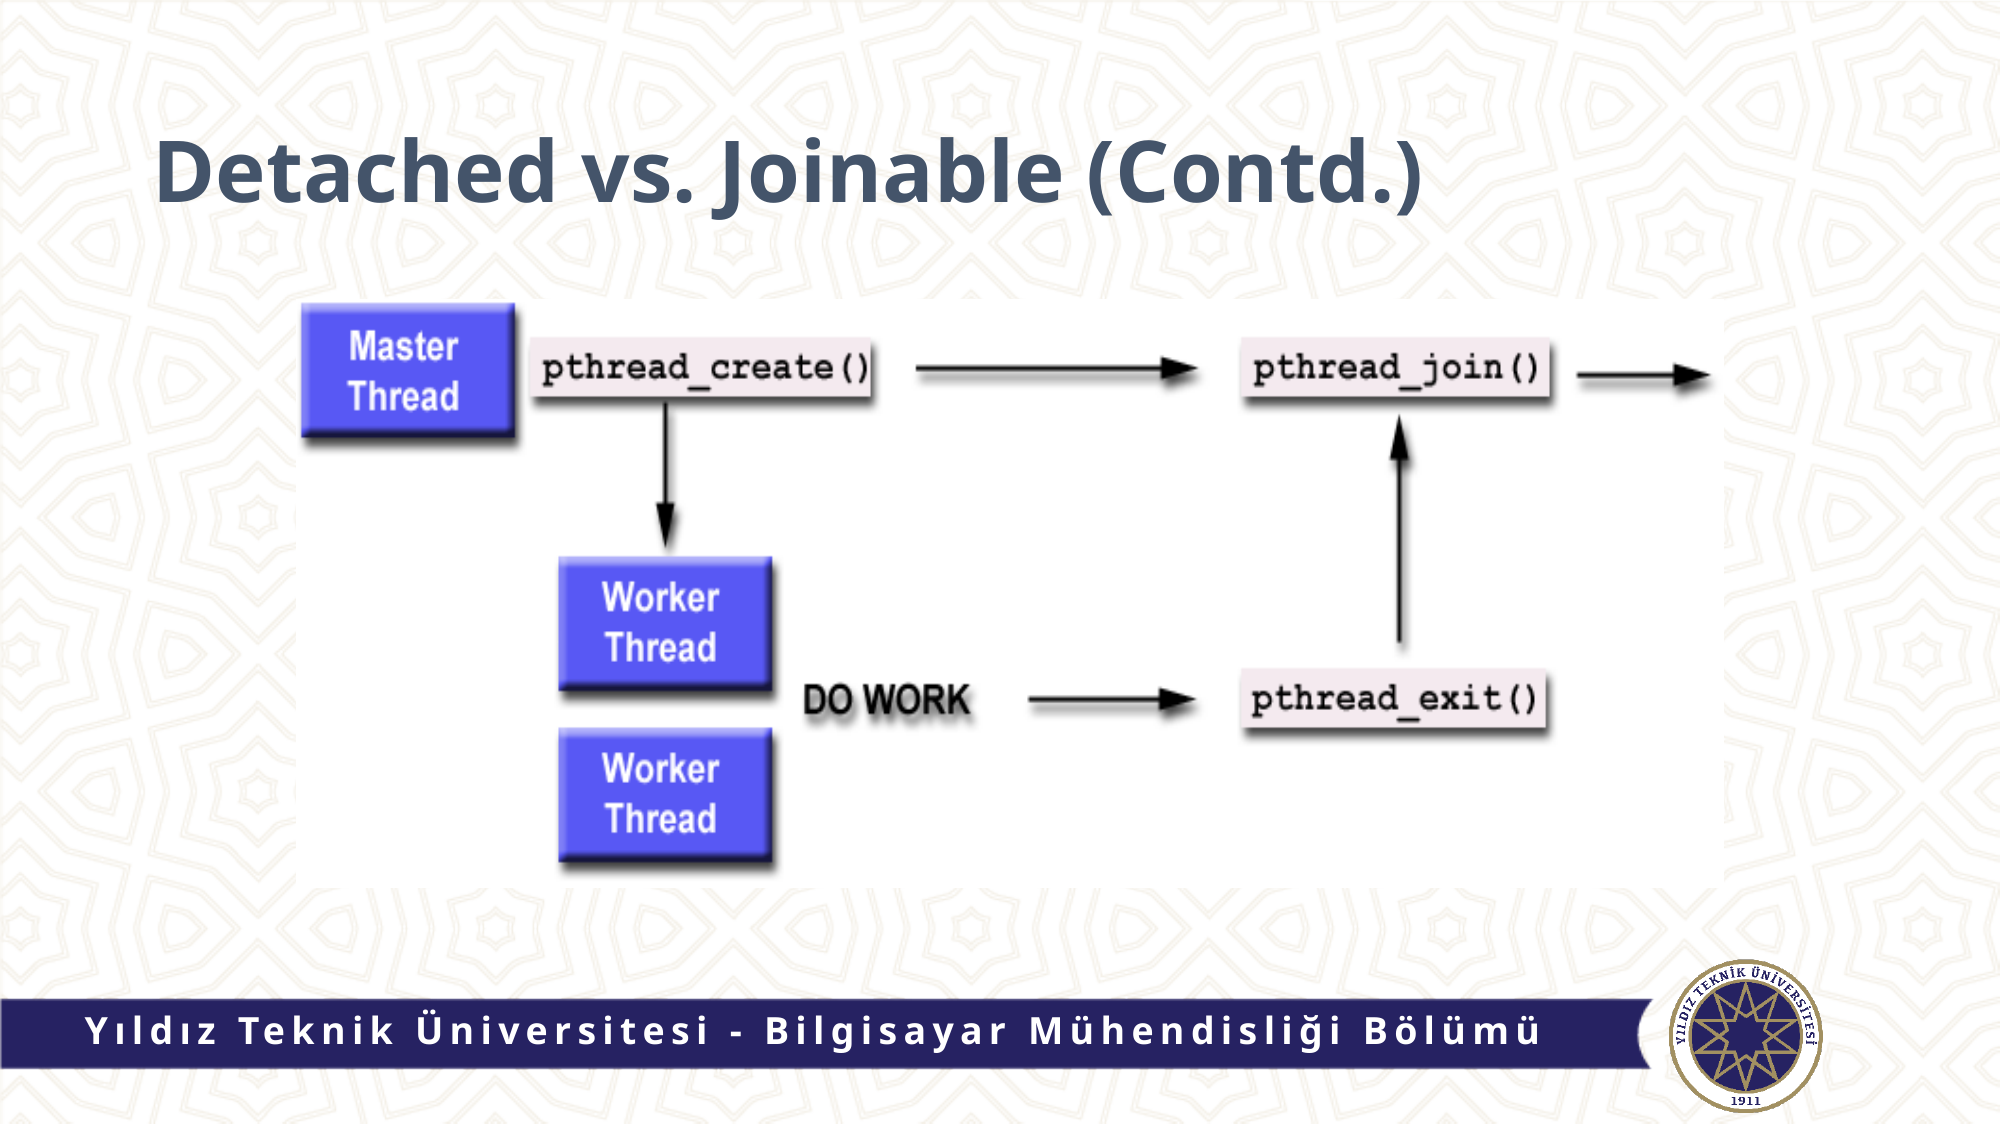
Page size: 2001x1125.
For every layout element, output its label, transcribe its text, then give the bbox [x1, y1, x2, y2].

picture [0, 0, 2000, 1125]
title Detached vs. Joinable (Contd.) [137, 59, 1863, 278]
footer Yıldız Teknik Üniversitesi - Bilgisayar Mühendisliği Bölümü [0, 997, 1628, 1069]
